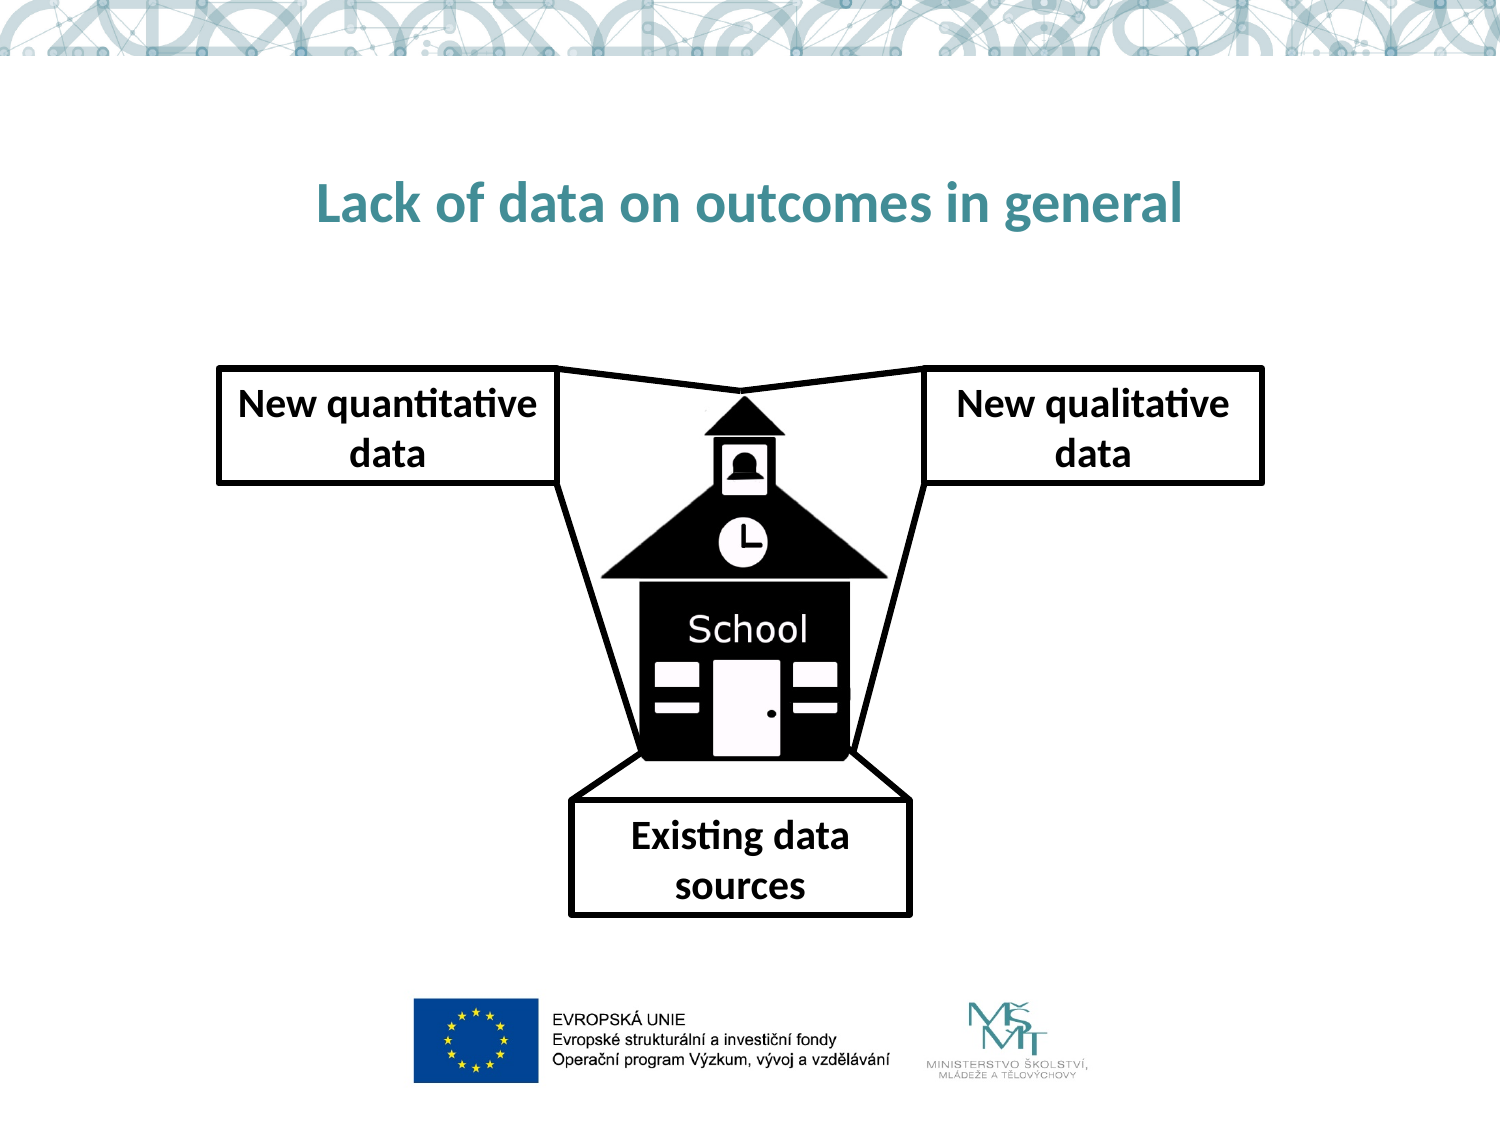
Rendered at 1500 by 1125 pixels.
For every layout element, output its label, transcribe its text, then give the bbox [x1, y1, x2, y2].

picture [556, 391, 925, 842]
text_box New qualitative data [925, 368, 1263, 484]
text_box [832, 735, 910, 801]
picture [371, 956, 1129, 1125]
title Lack of data on outcomes in general [103, 129, 1397, 278]
text_box Existing data sources [571, 842, 910, 915]
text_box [740, 368, 925, 391]
text_box New quantitative data [218, 368, 556, 484]
picture [0, 0, 1500, 56]
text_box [571, 752, 642, 801]
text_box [556, 368, 740, 391]
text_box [556, 484, 642, 753]
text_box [853, 484, 925, 753]
